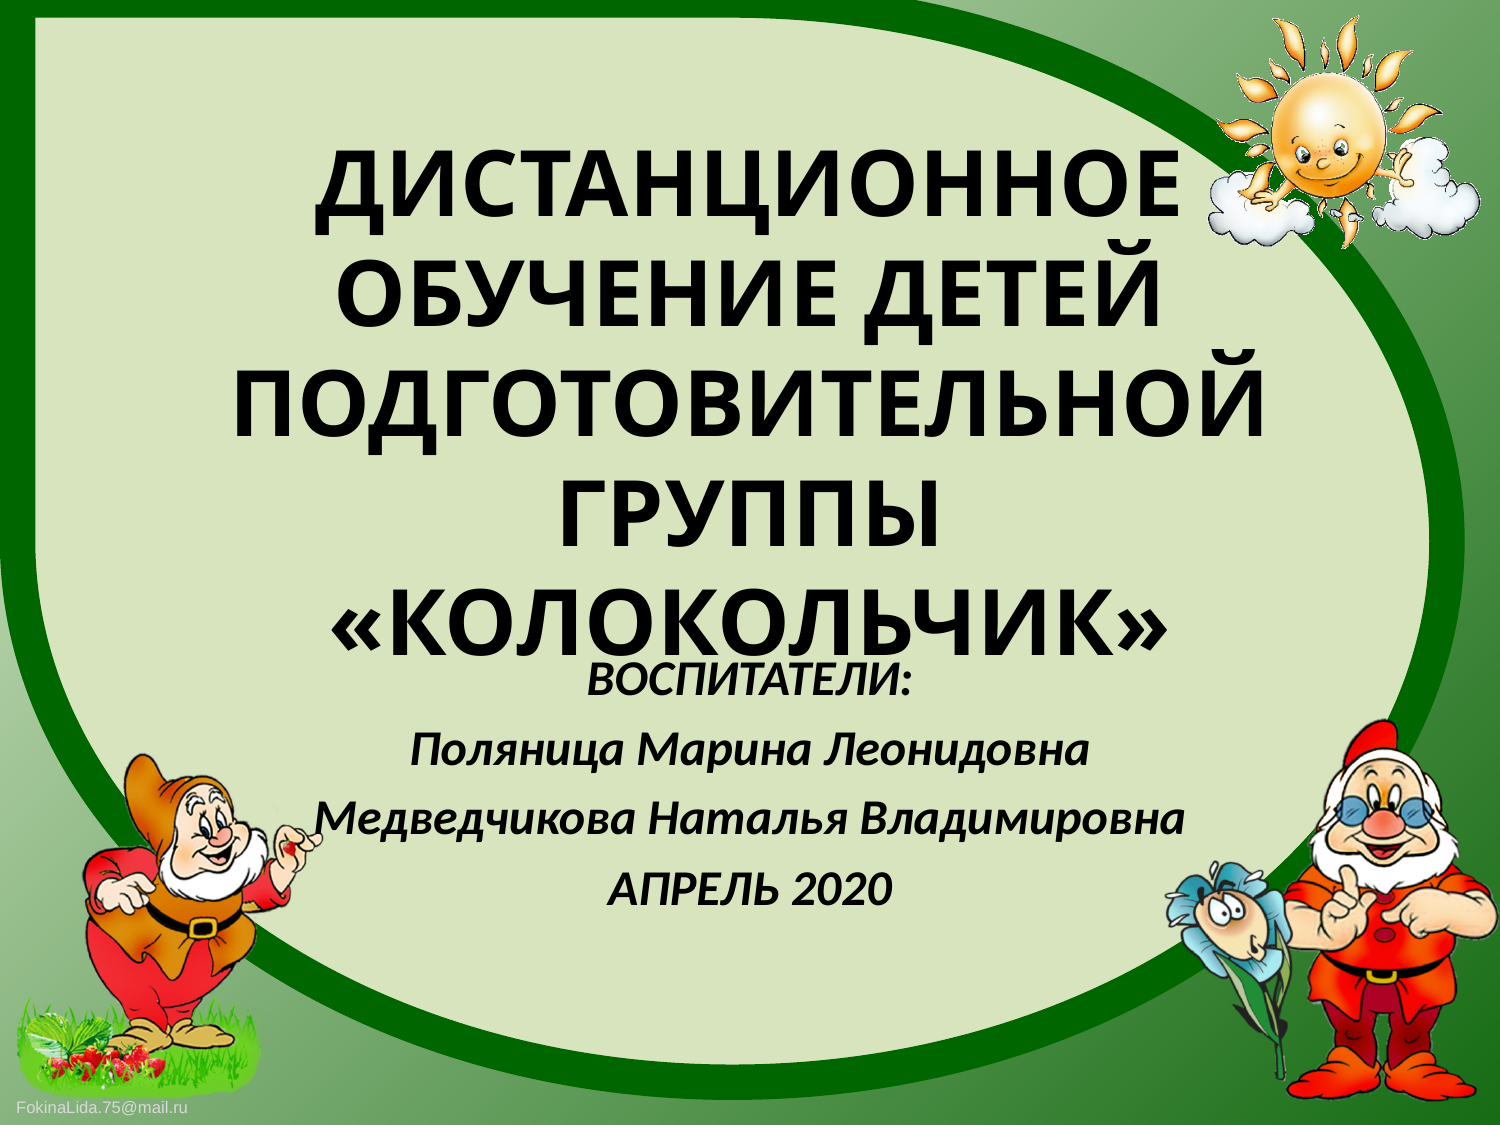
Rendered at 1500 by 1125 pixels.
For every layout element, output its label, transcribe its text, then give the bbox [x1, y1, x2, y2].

picture [17, 751, 324, 1101]
picture [1163, 716, 1500, 1104]
picture [1198, 0, 1500, 257]
subtitle ВОСПИТАТЕЛИ: Поляница Марина Леонидовна Медведчикова Наталья Владимировна АПРЕЛЬ 2020 [224, 637, 1276, 926]
title ДИСТАНЦИОННОЕ ОБУЧЕНИЕ ДЕТЕЙ ПОДГОТОВИТЕЛЬНОЙ ГРУППЫ «КОЛОКОЛЬЧИК» [112, 207, 1388, 591]
